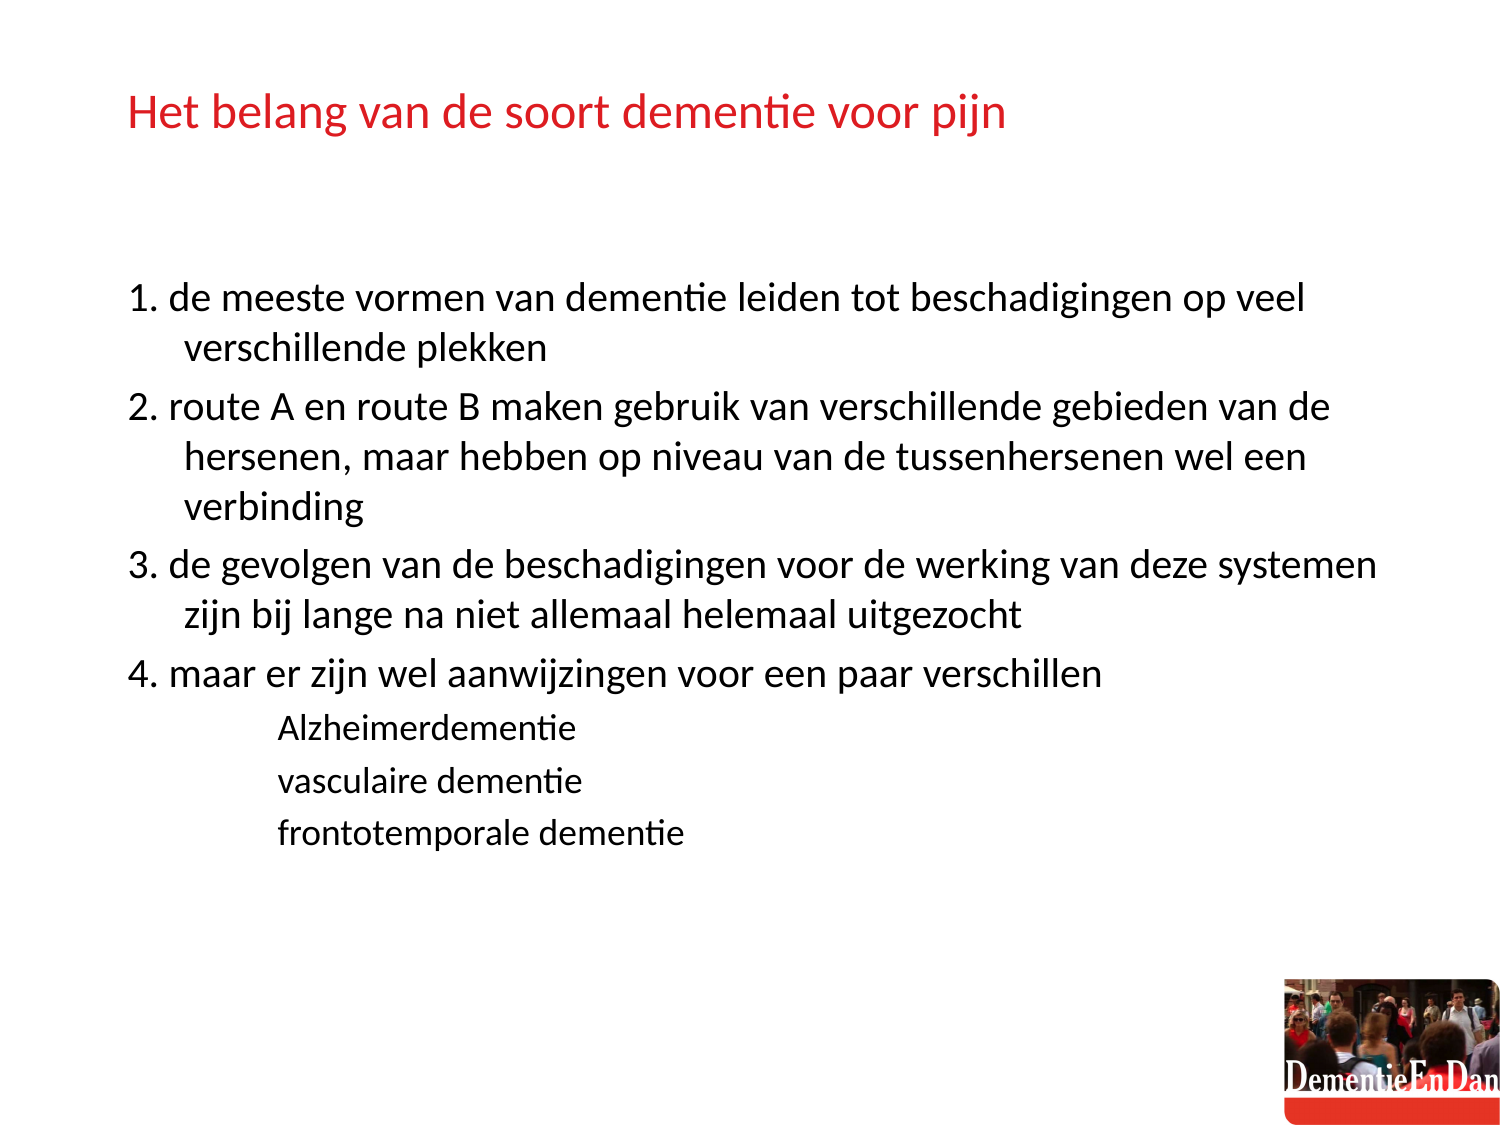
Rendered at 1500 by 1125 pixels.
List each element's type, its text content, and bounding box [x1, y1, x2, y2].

picture [1283, 979, 1500, 1125]
text_box Het belang van de soort dementie voor pijn [112, 71, 1400, 146]
list 1. de meeste vormen van dementie leiden tot beschadigingen op veel verschillende plekken 2. route A en route B maken gebruik van verschillende gebieden van de hersenen, maar hebben op niveau van de tussenhersenen wel een verbinding 3. de gevolgen van de beschadigingen voor de werking van deze systemen zijn bij lange na niet allemaal helemaal uitgezocht 4. maar er zijn wel aanwijzingen voor een paar verschillen Alzheimerdementie vasculaire dementie frontotemporale dementie [112, 262, 1400, 863]
